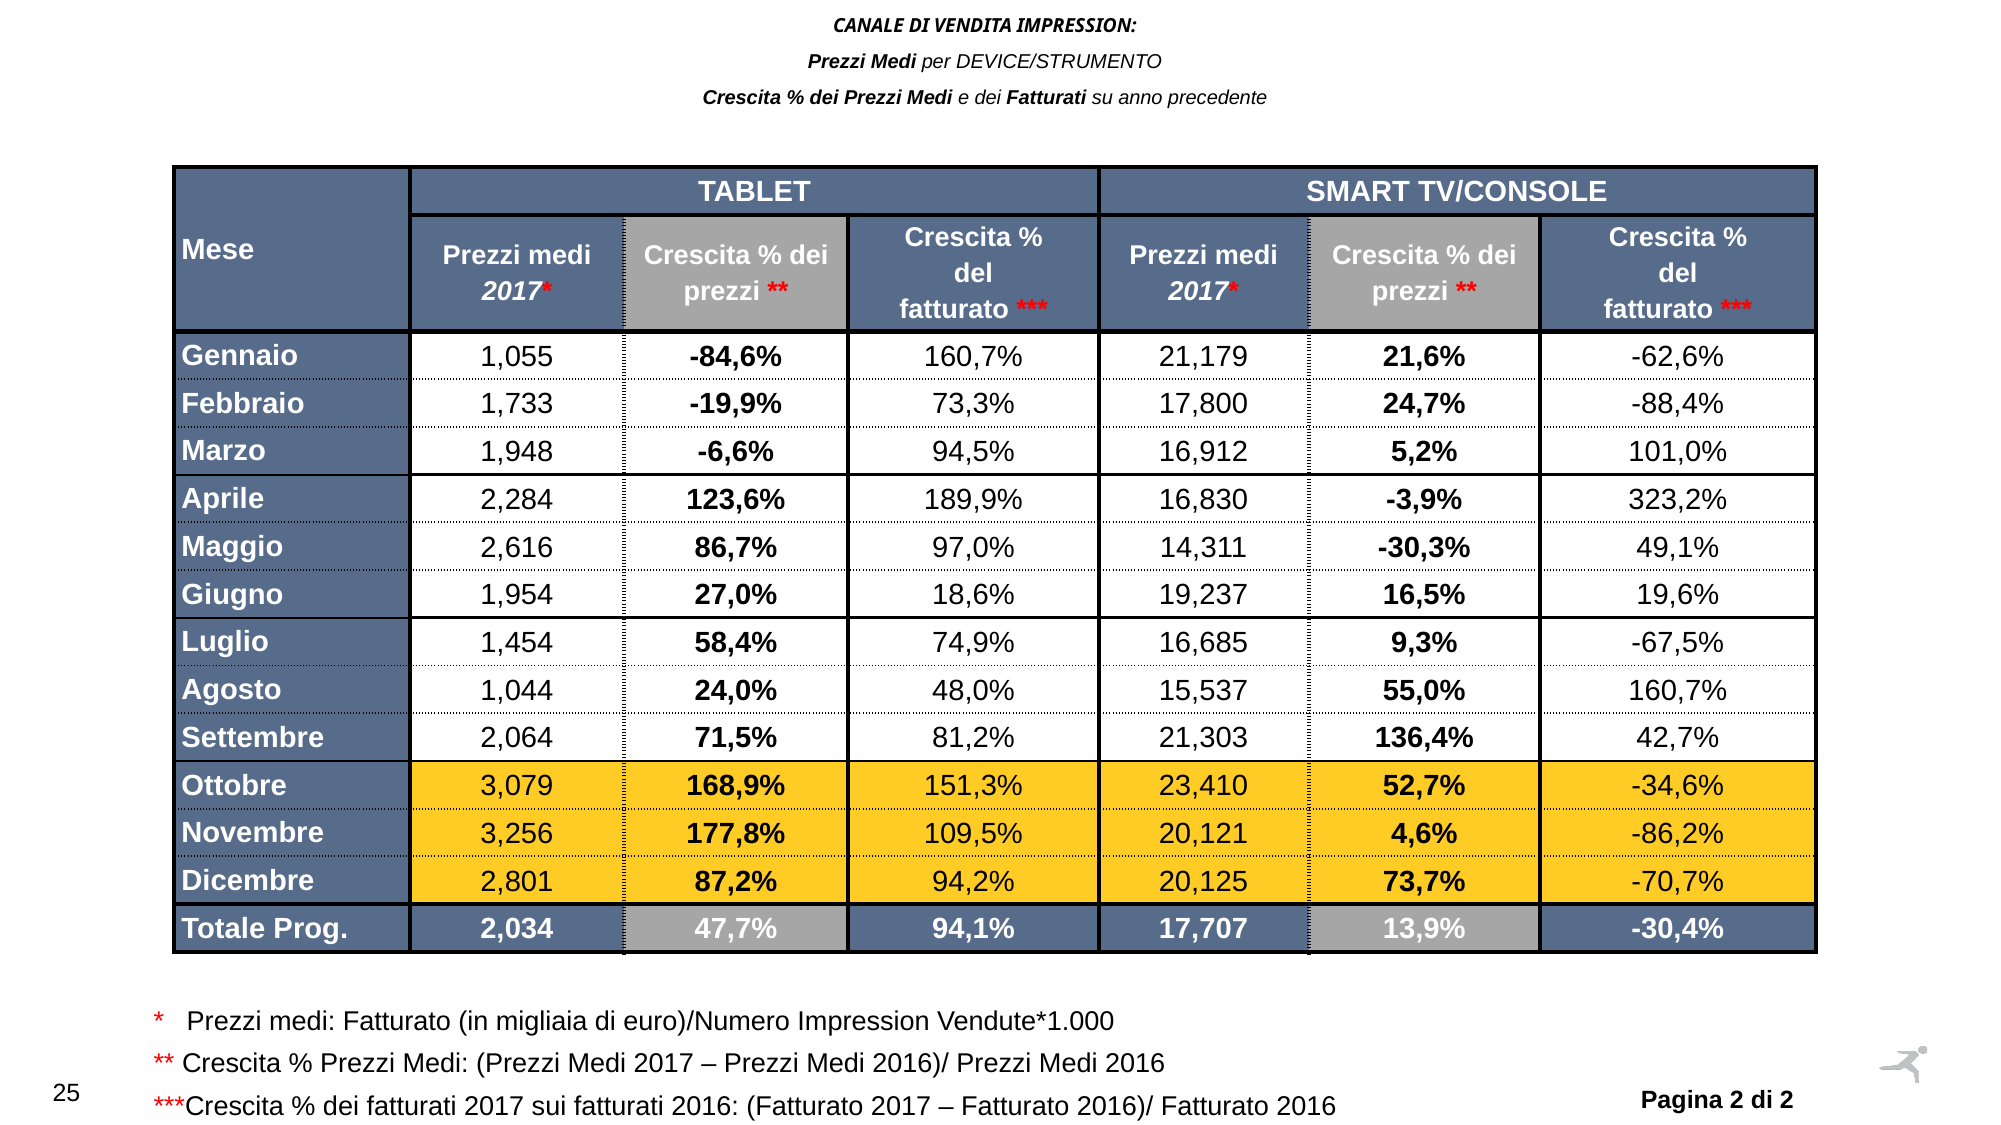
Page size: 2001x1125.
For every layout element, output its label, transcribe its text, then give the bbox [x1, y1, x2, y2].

table_cell 15,537 [1101, 665, 1309, 713]
table_cell 16,830 [1101, 476, 1309, 522]
table_cell 151,3% [850, 762, 1097, 809]
text_box Pagina 2 di 2 [1626, 1076, 1889, 1122]
table_cell 1,055 [412, 334, 624, 379]
table_cell 19,6% [1542, 570, 1814, 616]
table_cell -88,4% [1542, 379, 1814, 427]
table_header Mese [176, 169, 408, 329]
table_cell 13,9% [1309, 906, 1538, 950]
table_cell 3,079 [412, 762, 624, 809]
table_cell -6,6% [624, 427, 846, 473]
table_cell -30,3% [1309, 522, 1538, 570]
table_cell Totale Prog. [176, 906, 408, 950]
text_box * Prezzi medi: Fatturato (in migliaia di euro)/Numero Impression Vendute*1.000 ** Crescita % Prezzi Medi: (Prezzi Medi 2017 – Prezzi Medi 2016)/ Prezzi Medi 2016 ***Crescita % dei fatturati 2017 sui fatturati 2016: (Fatturato 2017 – Fatturato 2016)/ Fatturato 2016 [138, 995, 1351, 1125]
table_cell 160,7% [850, 334, 1097, 379]
table_cell -30,4% [1542, 906, 1814, 950]
table_cell 2,616 [412, 522, 624, 570]
table_cell Aprile [176, 476, 408, 522]
table_cell Giugno [176, 570, 408, 617]
table_cell 21,179 [1101, 334, 1309, 379]
table_cell Ottobre [176, 762, 408, 809]
table_cell 136,4% [1309, 713, 1538, 760]
table_cell Settembre [176, 713, 408, 760]
table_cell 16,912 [1101, 427, 1309, 473]
table_cell 47,7% [624, 906, 846, 950]
table_cell 73,3% [850, 379, 1097, 427]
table_cell 1,454 [412, 619, 624, 665]
table_cell Febbraio [176, 379, 408, 427]
table_cell 52,7% [1309, 762, 1538, 809]
table_cell Crescita % del fatturato *** [850, 217, 1097, 329]
slide_number 25 [0, 1061, 96, 1122]
table_cell 18,6% [850, 570, 1097, 616]
table_cell 2,064 [412, 713, 624, 760]
table_cell 94,2% [850, 856, 1097, 902]
table_cell 4,6% [1309, 809, 1538, 856]
table_cell -86,2% [1542, 809, 1814, 856]
table_cell 16,685 [1101, 619, 1309, 665]
table_cell 9,3% [1309, 619, 1538, 665]
table_cell 1,954 [412, 570, 624, 616]
table_header TABLET [412, 169, 1097, 213]
table_cell 17,707 [1101, 906, 1309, 950]
table_cell 323,2% [1542, 476, 1814, 522]
table_cell -34,6% [1542, 762, 1814, 809]
table_cell 2,034 [412, 906, 624, 950]
table_cell Prezzi medi 2017* [1101, 217, 1309, 329]
table_cell 16,5% [1309, 570, 1538, 616]
table_cell 19,237 [1101, 570, 1309, 616]
table_cell 94,1% [850, 906, 1097, 950]
table_cell 97,0% [850, 522, 1097, 570]
table_cell 177,8% [624, 809, 846, 856]
table_header SMART TV/CONSOLE [1101, 169, 1814, 213]
table_cell -67,5% [1542, 619, 1814, 665]
table_cell 23,410 [1101, 762, 1309, 809]
text_box CANALE DI VENDITA IMPRESSION: Prezzi Medi per DEVICE/STRUMENTO Crescita % dei Prezzi Medi e dei Fatturati su anno precedente [110, 5, 1860, 117]
table_cell -84,6% [624, 334, 846, 379]
table_cell 86,7% [624, 522, 846, 570]
table_cell 1,733 [412, 379, 624, 427]
table_cell 1,948 [412, 427, 624, 473]
table_cell 55,0% [1309, 665, 1538, 713]
table_cell Crescita % del fatturato *** [1542, 217, 1814, 329]
table_cell 81,2% [850, 713, 1097, 760]
table_cell 49,1% [1542, 522, 1814, 570]
table_cell 21,303 [1101, 713, 1309, 760]
table_cell 1,044 [412, 665, 624, 713]
table_cell 3,256 [412, 809, 624, 856]
table_cell 14,311 [1101, 522, 1309, 570]
table_cell 123,6% [624, 476, 846, 522]
table_cell Gennaio [176, 334, 408, 379]
table_cell 24,0% [624, 665, 846, 713]
table_cell Prezzi medi 2017* [412, 217, 624, 329]
table_cell Crescita % dei prezzi ** [624, 217, 846, 329]
table_cell -19,9% [624, 379, 846, 427]
table_cell 2,801 [412, 856, 624, 902]
table_cell 20,121 [1101, 809, 1309, 856]
table_cell 2,284 [412, 476, 624, 522]
table_cell 27,0% [624, 570, 846, 616]
table_cell 21,6% [1309, 334, 1538, 379]
table_cell 5,2% [1309, 427, 1538, 473]
table_cell 160,7% [1542, 665, 1814, 713]
table_cell 20,125 [1101, 856, 1309, 902]
table_cell -3,9% [1309, 476, 1538, 522]
table_cell Luglio [176, 619, 408, 665]
table_cell 42,7% [1542, 713, 1814, 760]
table_cell 17,800 [1101, 379, 1309, 427]
table_cell 73,7% [1309, 856, 1538, 902]
table_cell Marzo [176, 427, 408, 474]
table_cell Novembre [176, 809, 408, 856]
table_cell -70,7% [1542, 856, 1814, 902]
table_cell 101,0% [1542, 427, 1814, 473]
table_cell 24,7% [1309, 379, 1538, 427]
table_cell 74,9% [850, 619, 1097, 665]
table_cell 109,5% [850, 809, 1097, 856]
table_cell 94,5% [850, 427, 1097, 473]
table_cell 168,9% [624, 762, 846, 809]
table_cell Crescita % dei prezzi ** [1309, 217, 1538, 329]
table_cell 48,0% [850, 665, 1097, 713]
table_cell 71,5% [624, 713, 846, 760]
table_cell 189,9% [850, 476, 1097, 522]
table_cell -62,6% [1542, 334, 1814, 379]
table_cell 58,4% [624, 619, 846, 665]
table_cell Agosto [176, 665, 408, 713]
table_cell Dicembre [176, 856, 408, 902]
table_cell Maggio [176, 522, 408, 570]
table_cell 87,2% [624, 856, 846, 902]
